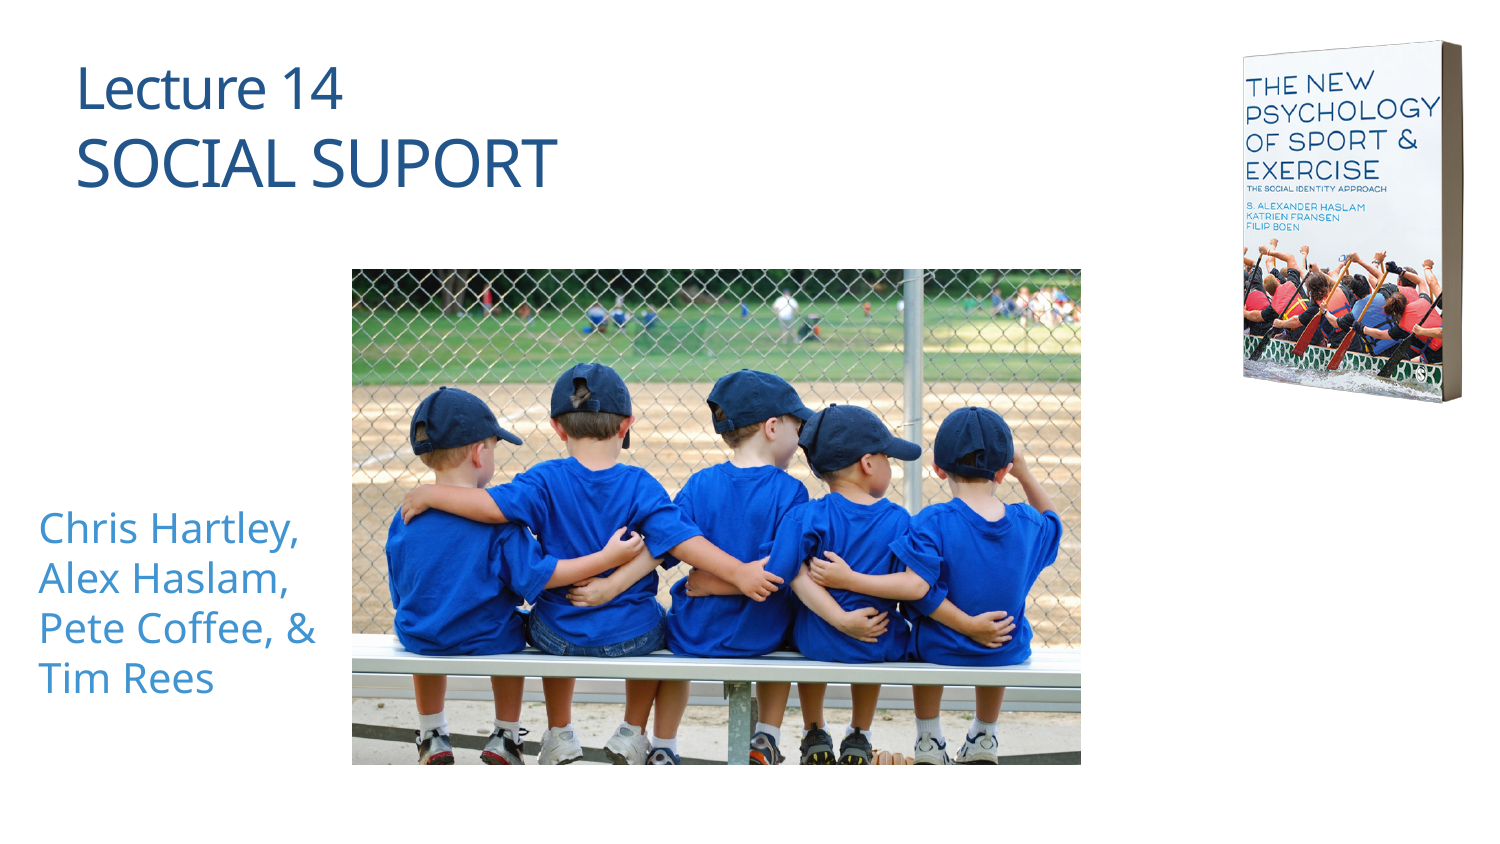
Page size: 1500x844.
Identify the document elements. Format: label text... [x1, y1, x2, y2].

picture [1239, 40, 1466, 409]
picture [352, 269, 1081, 766]
text_box [1249, 25, 1474, 306]
text_box Lecture 14 SOCIAL SUPORT [60, 43, 1239, 291]
text_box Chris Hartley, Alex Haslam, Pete Coffee, & Tim Rees [23, 494, 352, 710]
